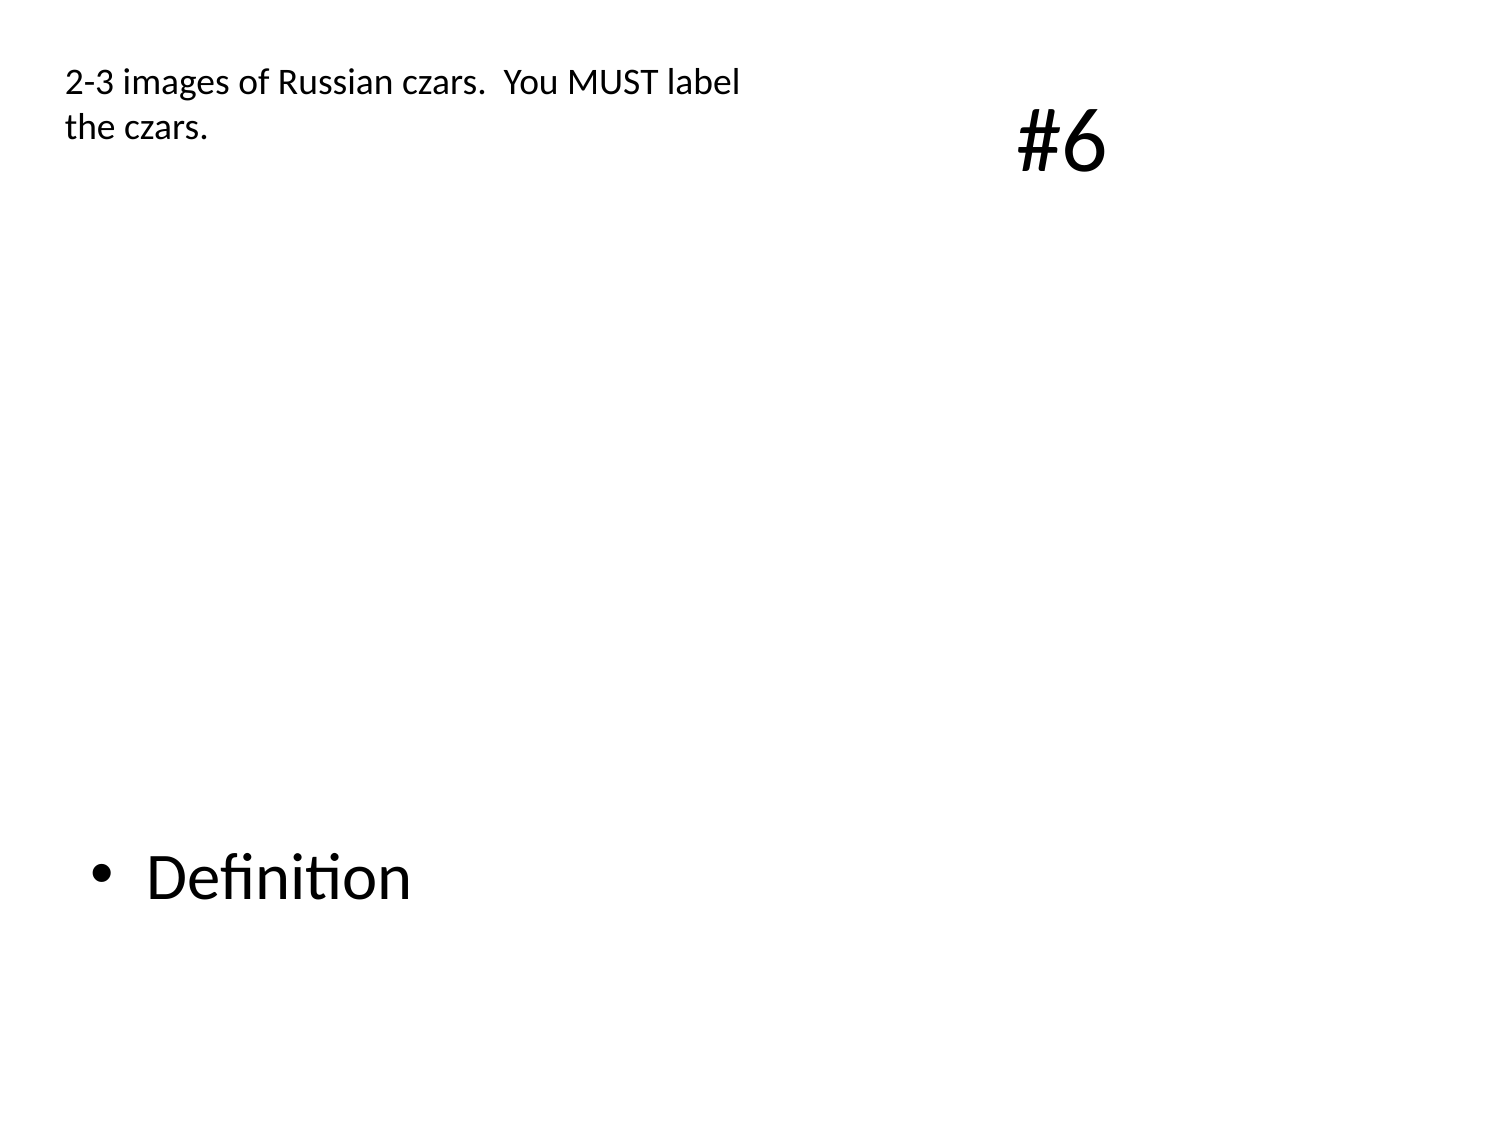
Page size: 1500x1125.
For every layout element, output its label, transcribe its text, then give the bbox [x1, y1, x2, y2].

title #6 [699, 45, 1425, 225]
list Definition [75, 825, 1425, 1038]
text_box 2-3 images of Russian czars. You MUST label the czars. [50, 49, 775, 155]
